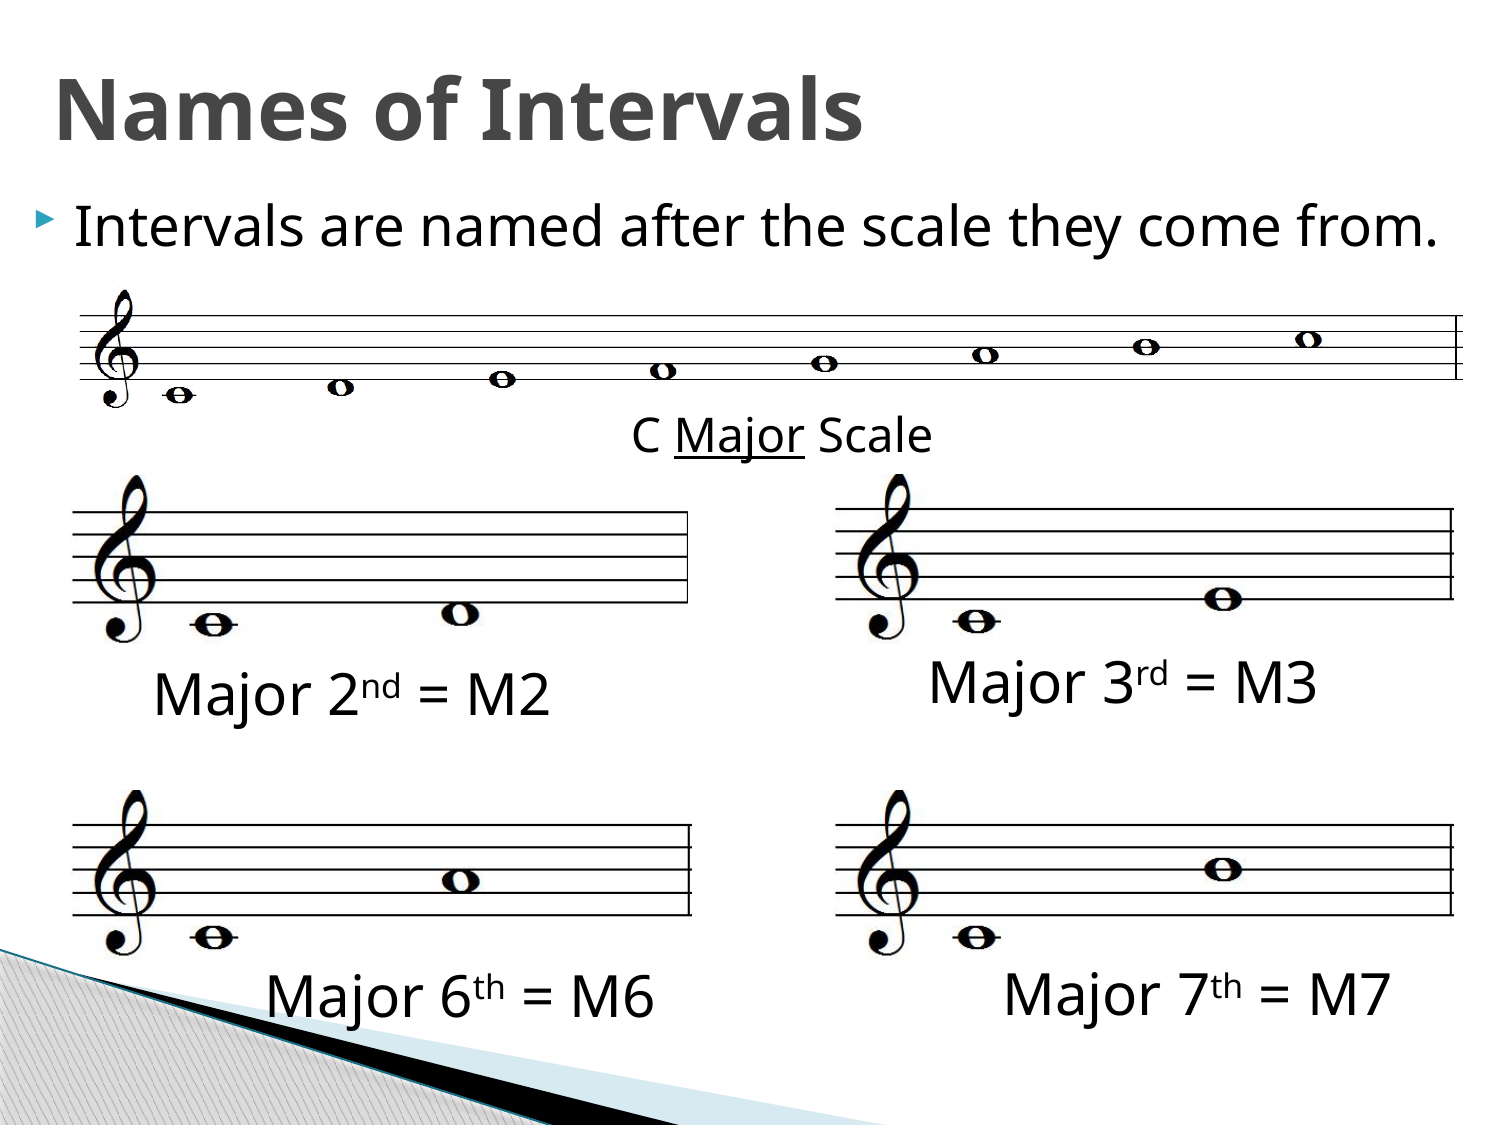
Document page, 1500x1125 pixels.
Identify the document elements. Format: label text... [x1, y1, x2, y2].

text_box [824, 474, 1454, 963]
text_box Major 7th = M7 [987, 950, 1475, 1035]
text_box Major 6th = M6 [249, 951, 738, 1037]
picture [62, 474, 689, 663]
picture [73, 287, 1463, 413]
title Names of Intervals [37, 12, 1388, 200]
text_box Major 2nd = M2 [137, 674, 625, 735]
list Intervals are named after the scale they come from. C Major Scale [0, 182, 1500, 525]
picture [62, 790, 692, 963]
